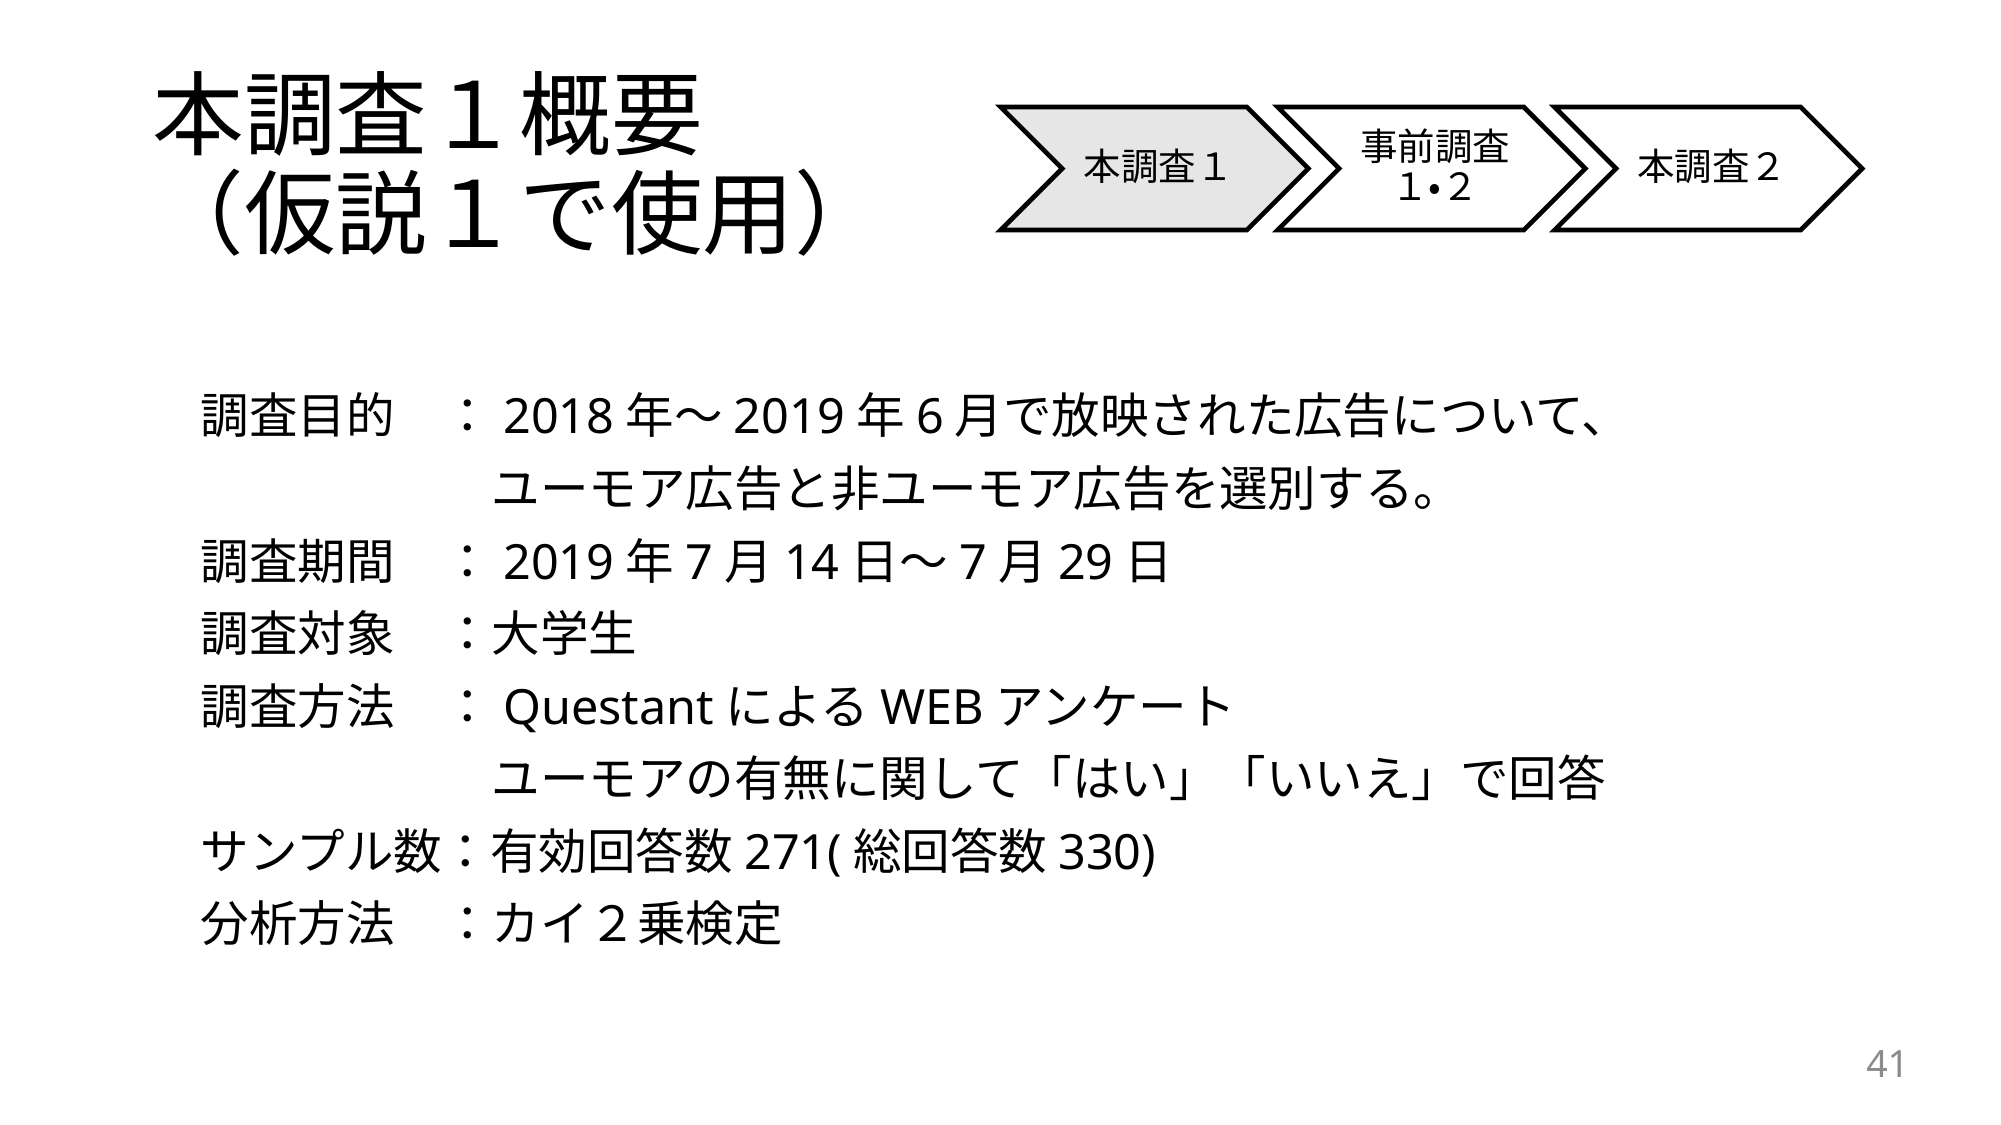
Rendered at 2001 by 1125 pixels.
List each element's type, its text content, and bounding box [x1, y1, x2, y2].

title 本調査１概要 （仮説１で使用） [137, 59, 1000, 278]
slide_number 41 [1474, 1035, 1925, 1096]
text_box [1000, 59, 1863, 278]
list 調査目的 ：2018年～2019年6月で放映された広告について、 ユーモア広告と非ユーモア広告を選別する。 調査期間 ：2019年7月14日～7月29日 調査対象 ：大学生 調査方法 ：QuestantによるWEBアンケート ユーモアの有無に関して「はい」「いいえ」で回答 サンプル数：有効回答数271(総回答数330) 分析方法 ：カイ２乗検定 [137, 384, 1863, 962]
